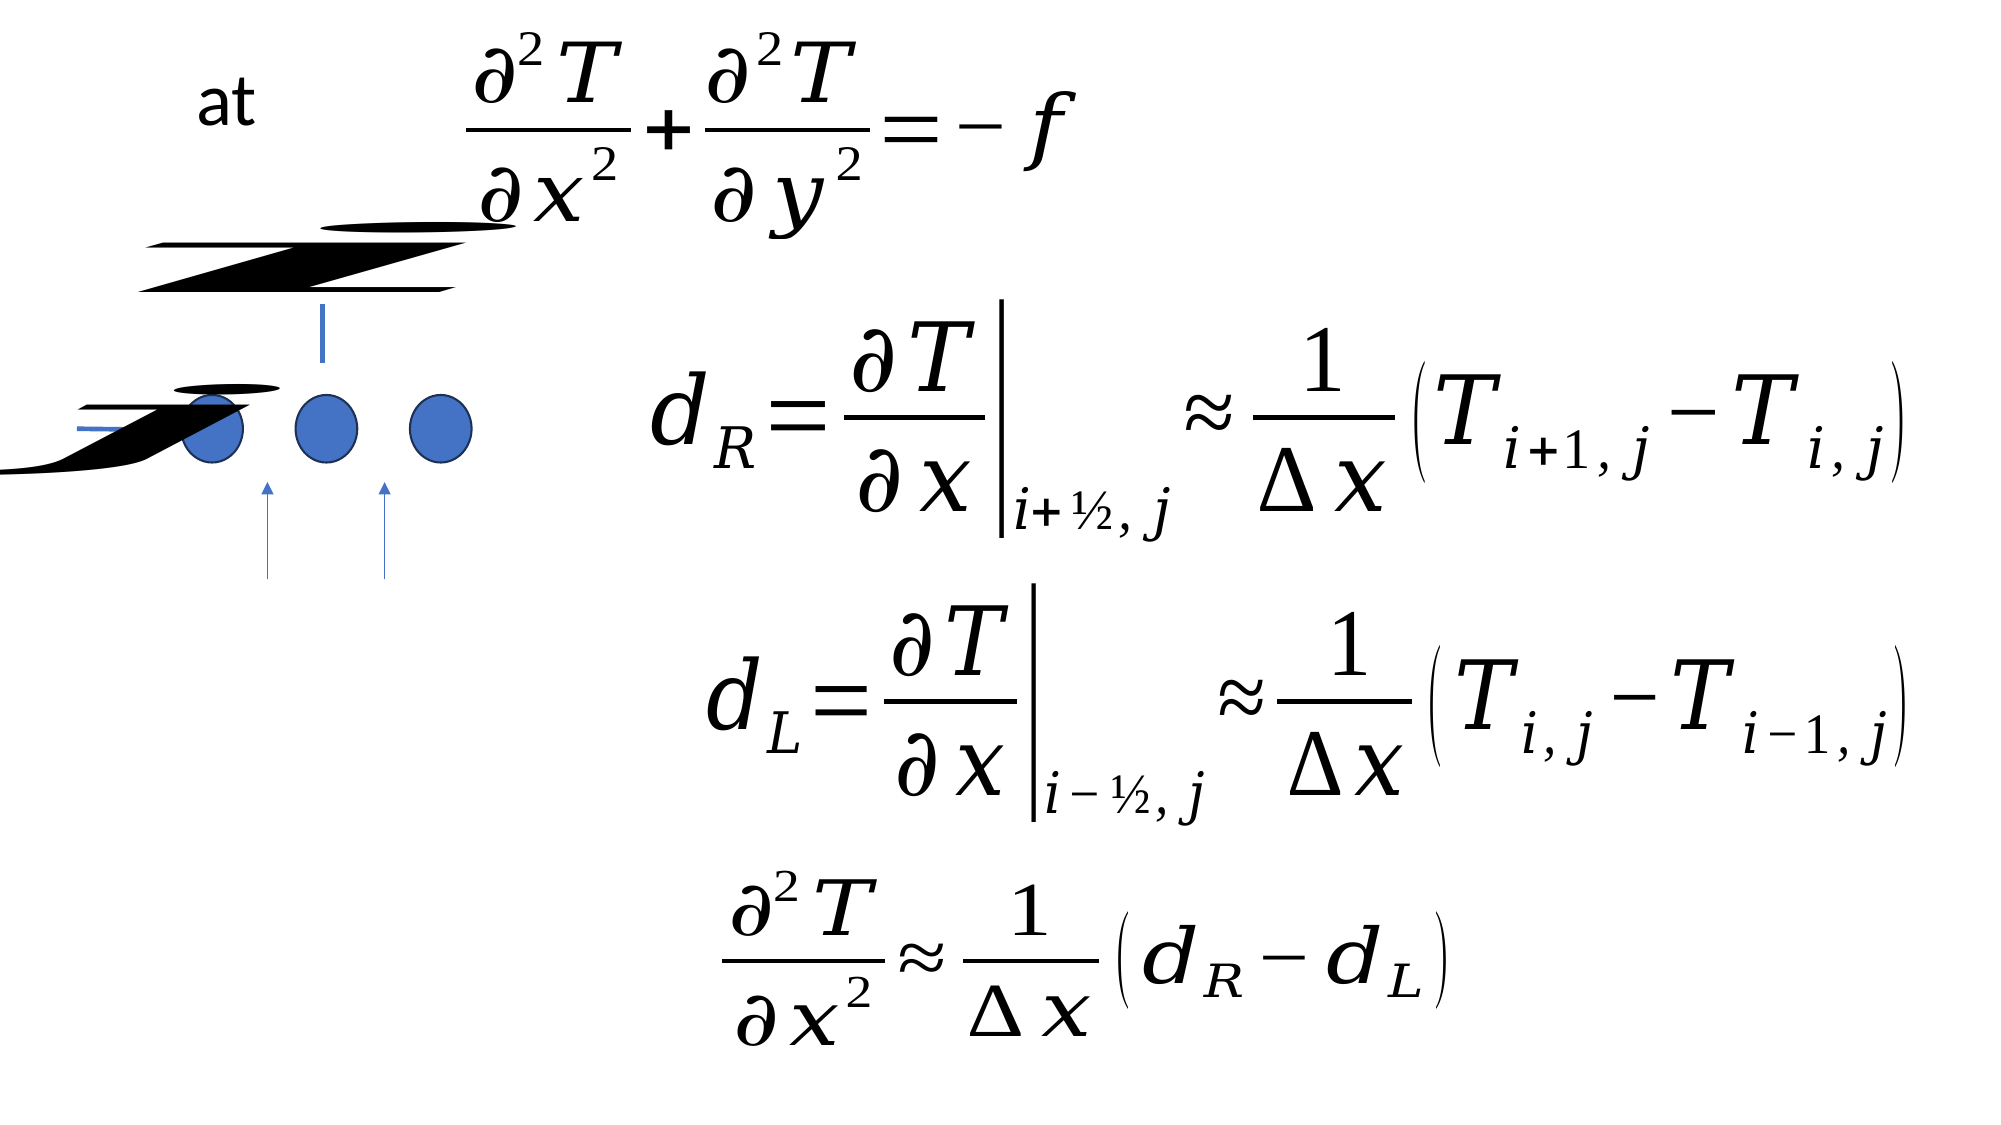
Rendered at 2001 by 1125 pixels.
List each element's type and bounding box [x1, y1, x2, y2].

text_box [0, 209, 603, 478]
